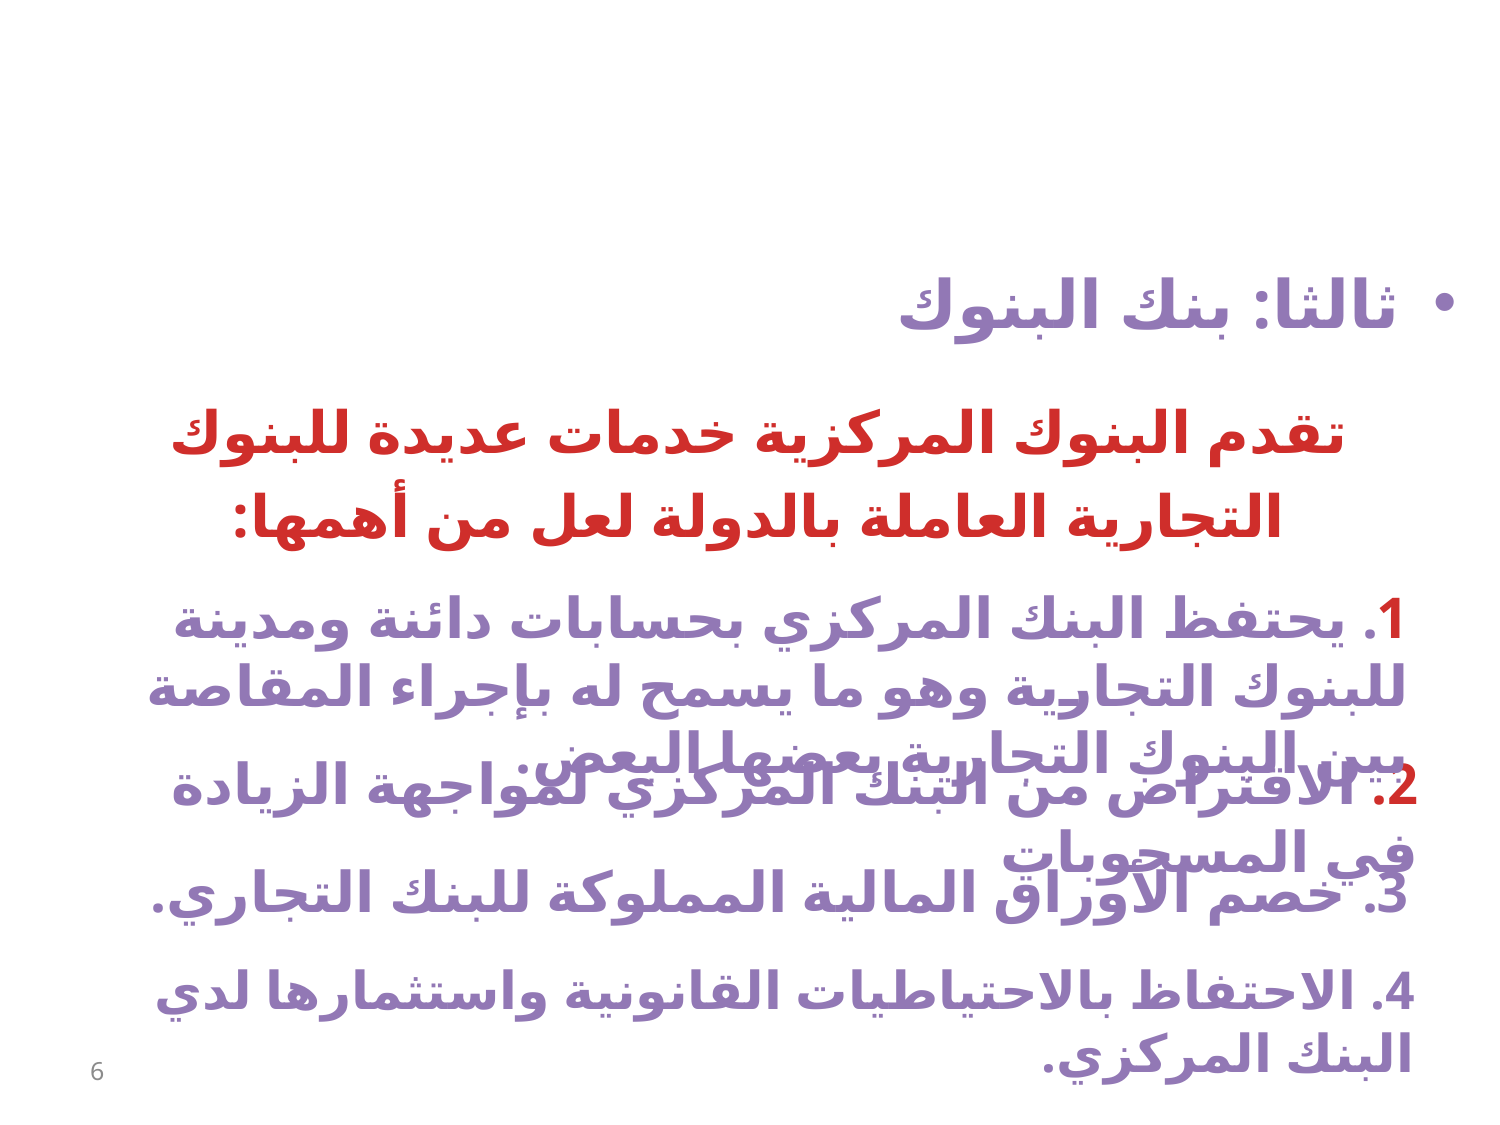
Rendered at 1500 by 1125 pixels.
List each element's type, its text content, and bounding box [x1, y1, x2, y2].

text_box 1. يحتفظ البنك المركزي بحسابات دائنة ومدينة للبنوك التجارية وهو ما يسمح له بإجراء المقاصة بين البنوك التجارية بعضها البعض. [64, 574, 1424, 684]
text_box ثالثا: بنك البنوك [121, 254, 1472, 389]
text_box 3. خصم الأوراق المالية المملوكة للبنك التجاري. [73, 848, 1424, 950]
text_box تقدم البنوك المركزية خدمات عديدة للبنوك التجارية العاملة بالدولة لعل من أهمها: [64, 373, 1453, 500]
text_box [127, 457, 1478, 593]
text_box 2. الاقتراض من البنك المركزي لمواجهة الزيادة في المسحوبات [83, 740, 1434, 850]
slide_number 6 [75, 1042, 425, 1103]
text_box 4. الاحتفاظ بالاحتياطيات القانونية واستثمارها لدي البنك المركزي. [79, 949, 1430, 1092]
